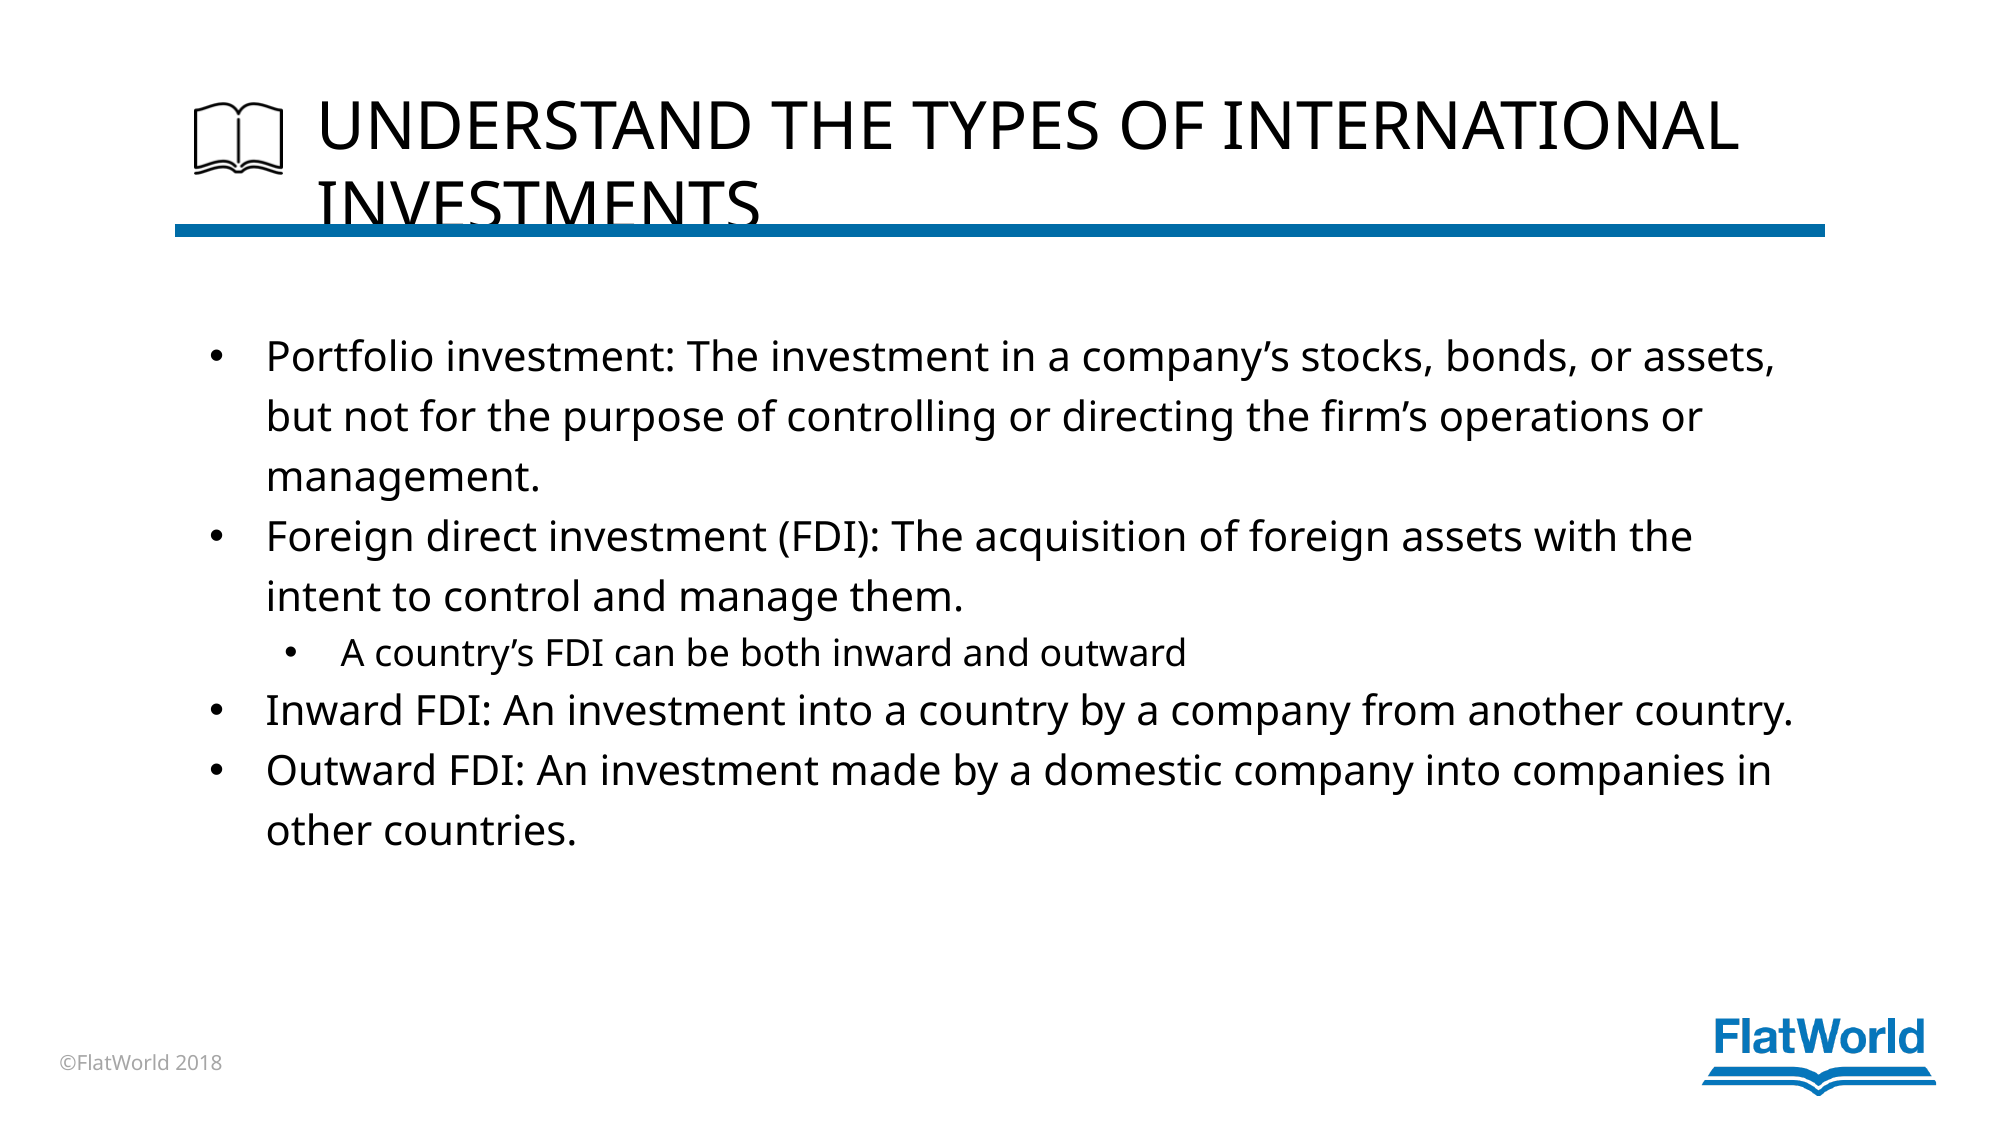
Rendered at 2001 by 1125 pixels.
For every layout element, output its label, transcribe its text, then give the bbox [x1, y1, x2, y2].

title UNDERSTAND THE TYPES OF INTERNATIONAL INVESTMENTS [301, 75, 1859, 231]
subtitle Portfolio investment: The investment in a company’s stocks, bonds, or assets, but not for the purpose of controlling or directing the firm’s operations or management. Foreign direct investment (FDI): The acquisition of foreign assets with the intent to control and manage them. A country’s FDI can be both inward and outward Inward FDI: An investment into a country by a company from another country. Outward FDI: An investment made by a domestic company into companies in other countries. [194, 312, 1825, 673]
picture [194, 94, 283, 183]
